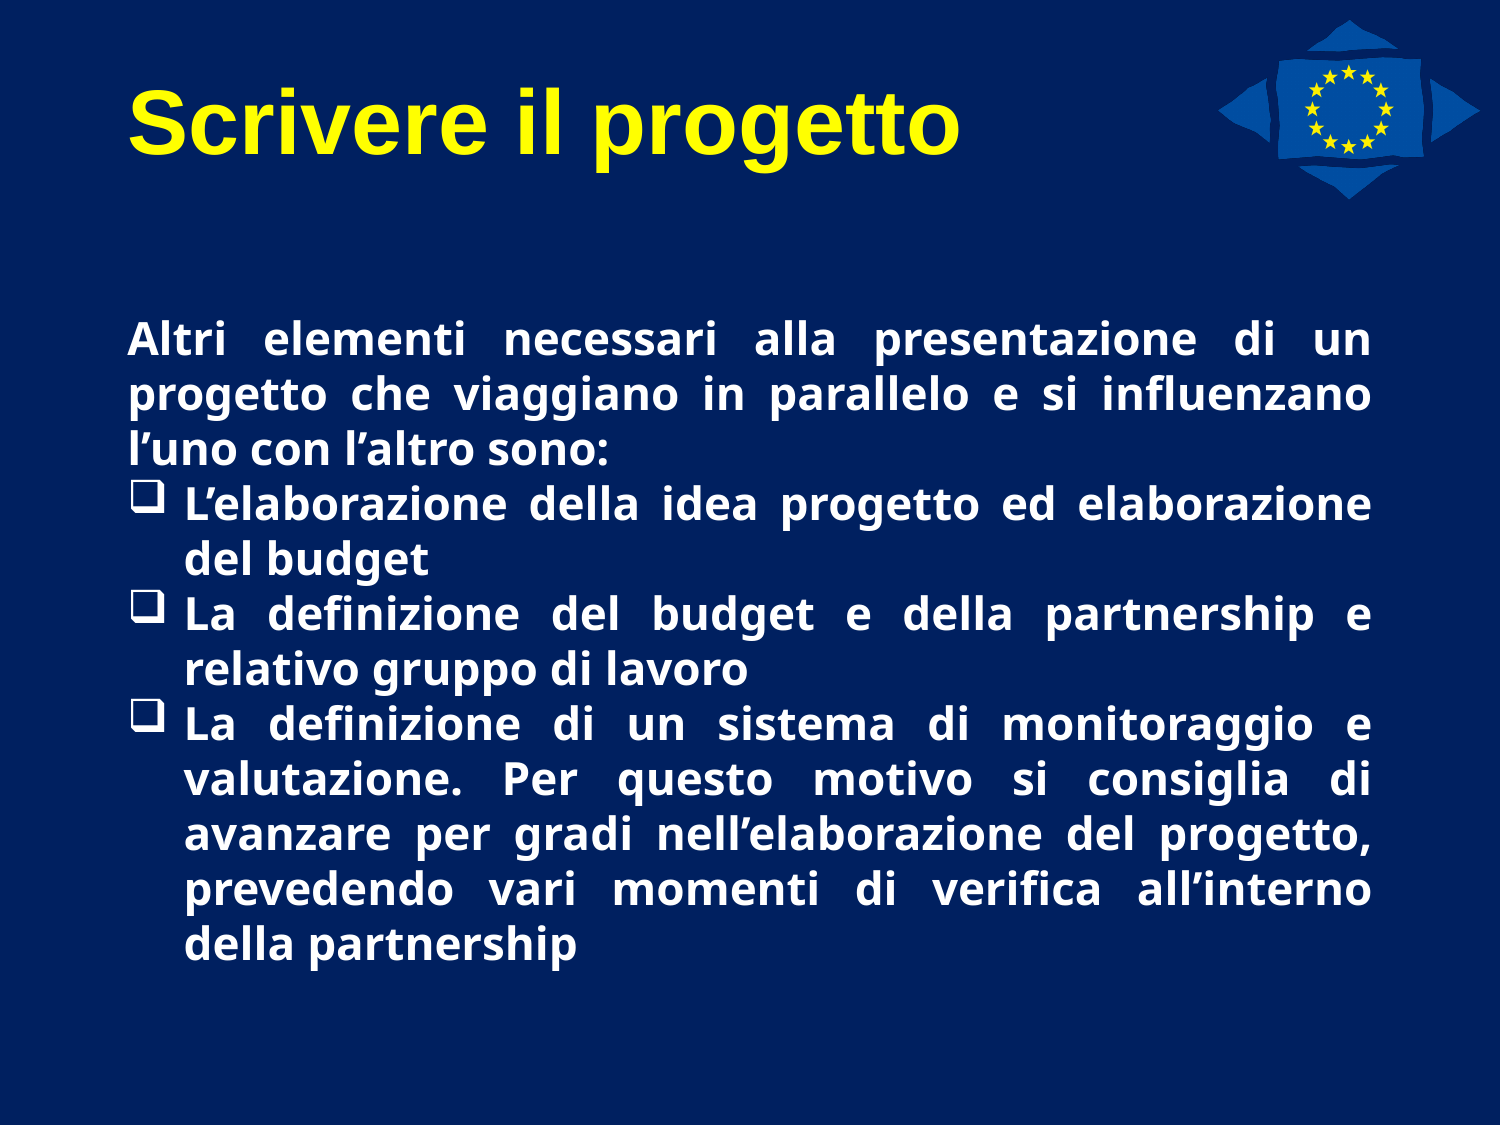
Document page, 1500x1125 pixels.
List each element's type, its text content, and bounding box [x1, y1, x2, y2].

picture [1214, 17, 1484, 203]
text_box Altri elementi necessari alla presentazione di un progetto che viaggiano in parallelo e si influenzano l’uno con l’altro sono: L’elaborazione della idea progetto ed elaborazione del budget La definizione del budget e della partnership e relativo gruppo di lavoro La definizione di un sistema di monitoraggio e valutazione. Per questo motivo si consiglia di avanzare per gradi nell’elaborazione del progetto, prevedendo vari momenti di verifica all’interno della partnership [112, 302, 1388, 977]
text_box Scrivere il progetto [112, 55, 1162, 180]
